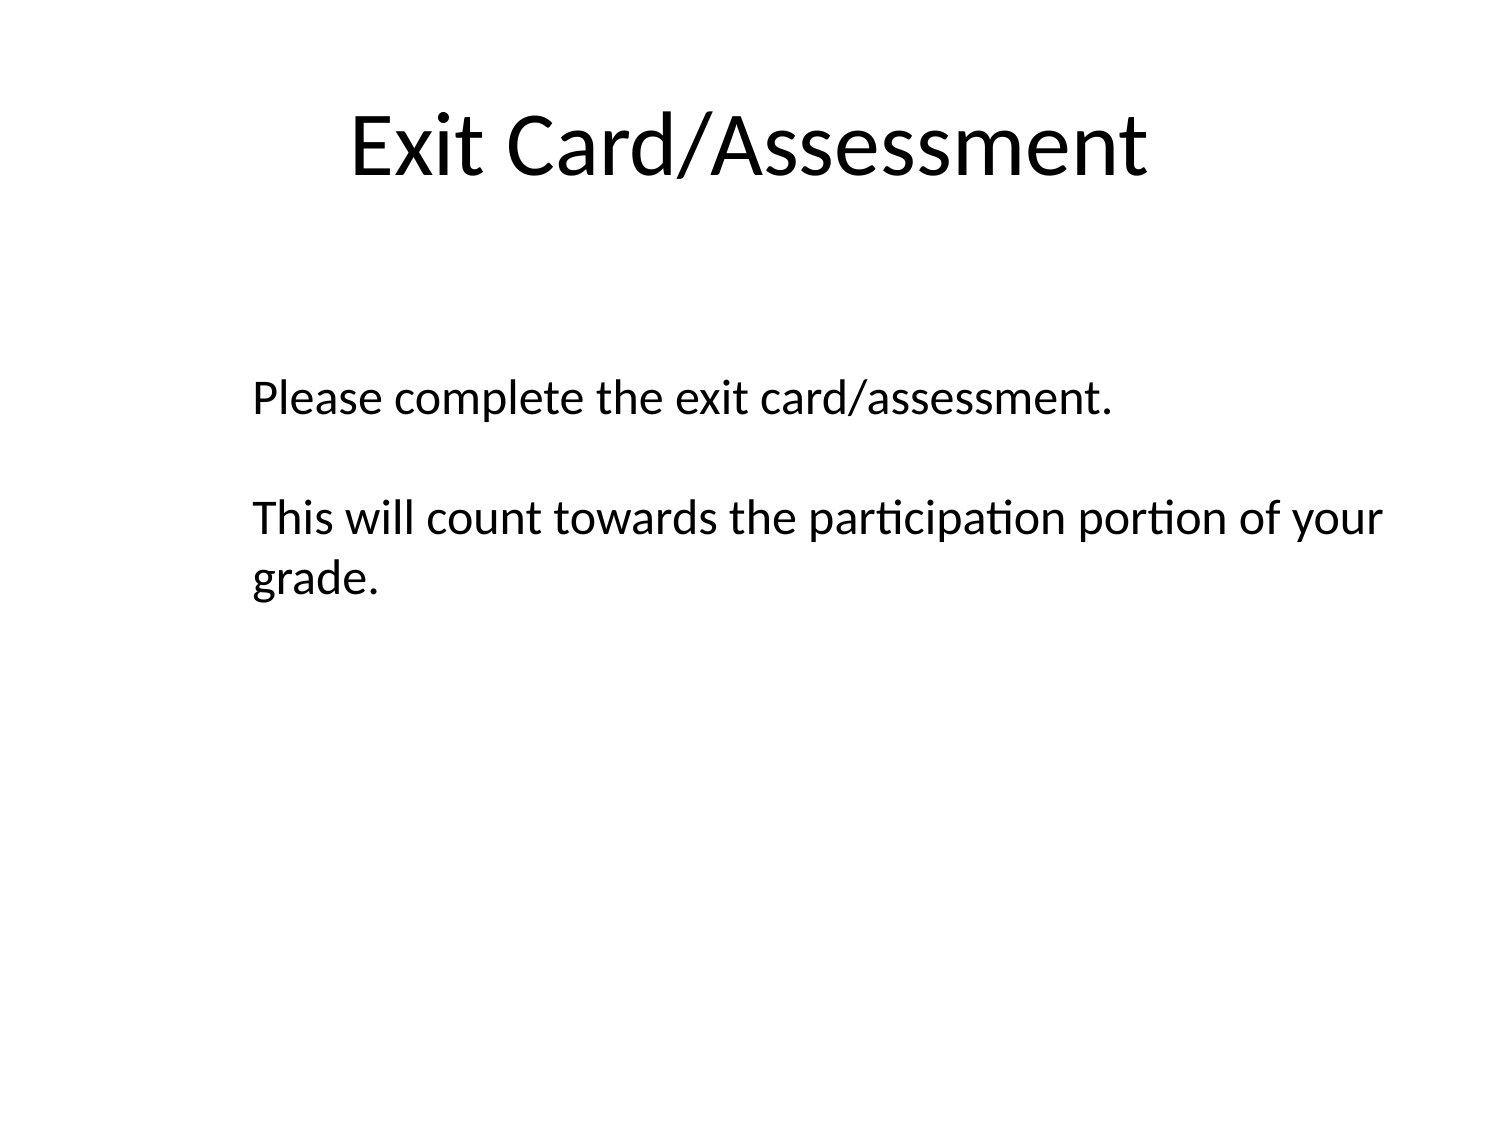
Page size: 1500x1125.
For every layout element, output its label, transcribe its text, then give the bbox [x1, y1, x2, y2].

title Exit Card/Assessment [75, 45, 1425, 233]
text_box Please complete the exit card/assessment. This will count towards the participation portion of your grade. [87, 237, 1425, 613]
